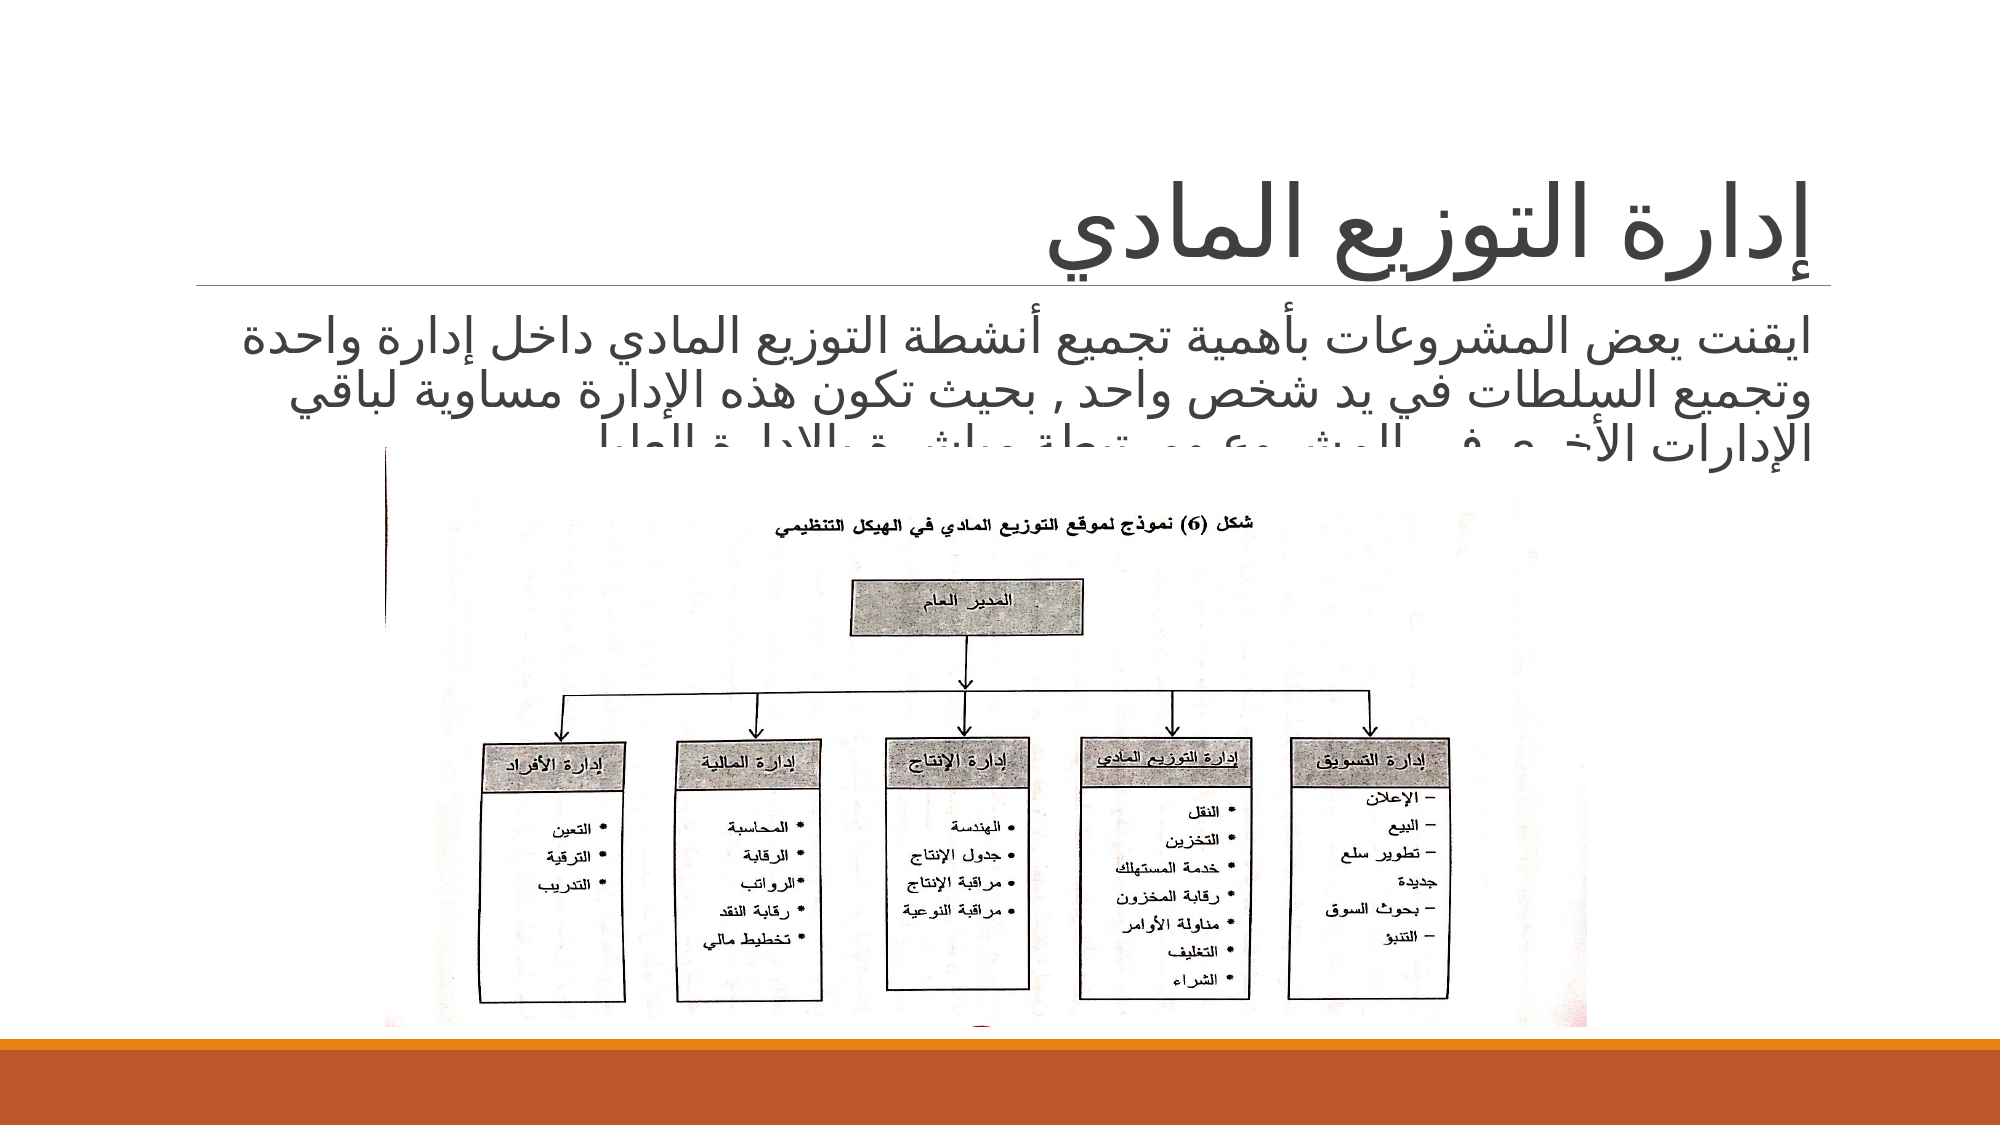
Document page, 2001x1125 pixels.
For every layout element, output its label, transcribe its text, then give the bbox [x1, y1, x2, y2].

title إدارة التوزيع المادي [180, 47, 1830, 285]
list ايقنت يعض المشروعات بأهمية تجميع أنشطة التوزيع المادي داخل إدارة واحدة وتجميع السلطات في يد شخص واحد , بحيث تكون هذه الإدارة مساوية لباقي الإدارات الأخرى في المشروع ومرتبطة مباشرة بالإدارة العليا [180, 302, 1830, 963]
picture [385, 446, 1588, 1028]
